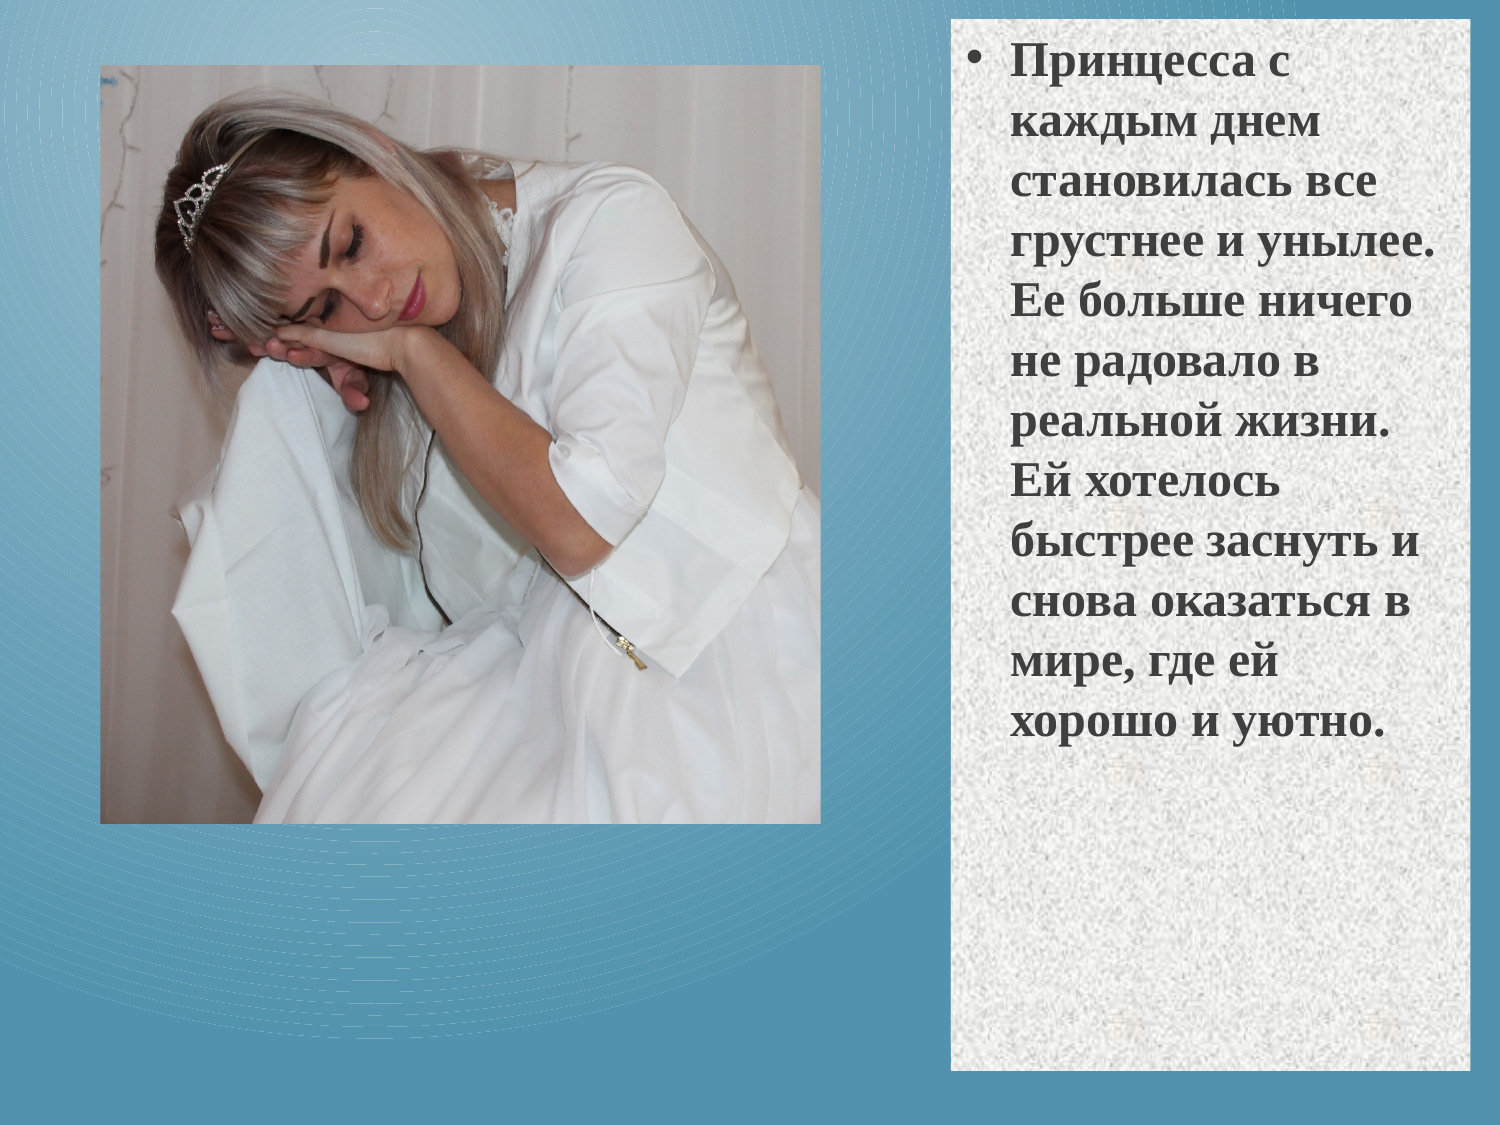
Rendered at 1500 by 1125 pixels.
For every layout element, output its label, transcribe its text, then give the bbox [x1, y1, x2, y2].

picture [100, 65, 821, 824]
list Принцесса с каждым днем становилась все грустнее и унылее. Ее больше ничего не радовало в реальной жизни. Ей хотелось быстрее заснуть и снова оказаться в мире, где ей хорошо и уютно. [950, 19, 1471, 1071]
